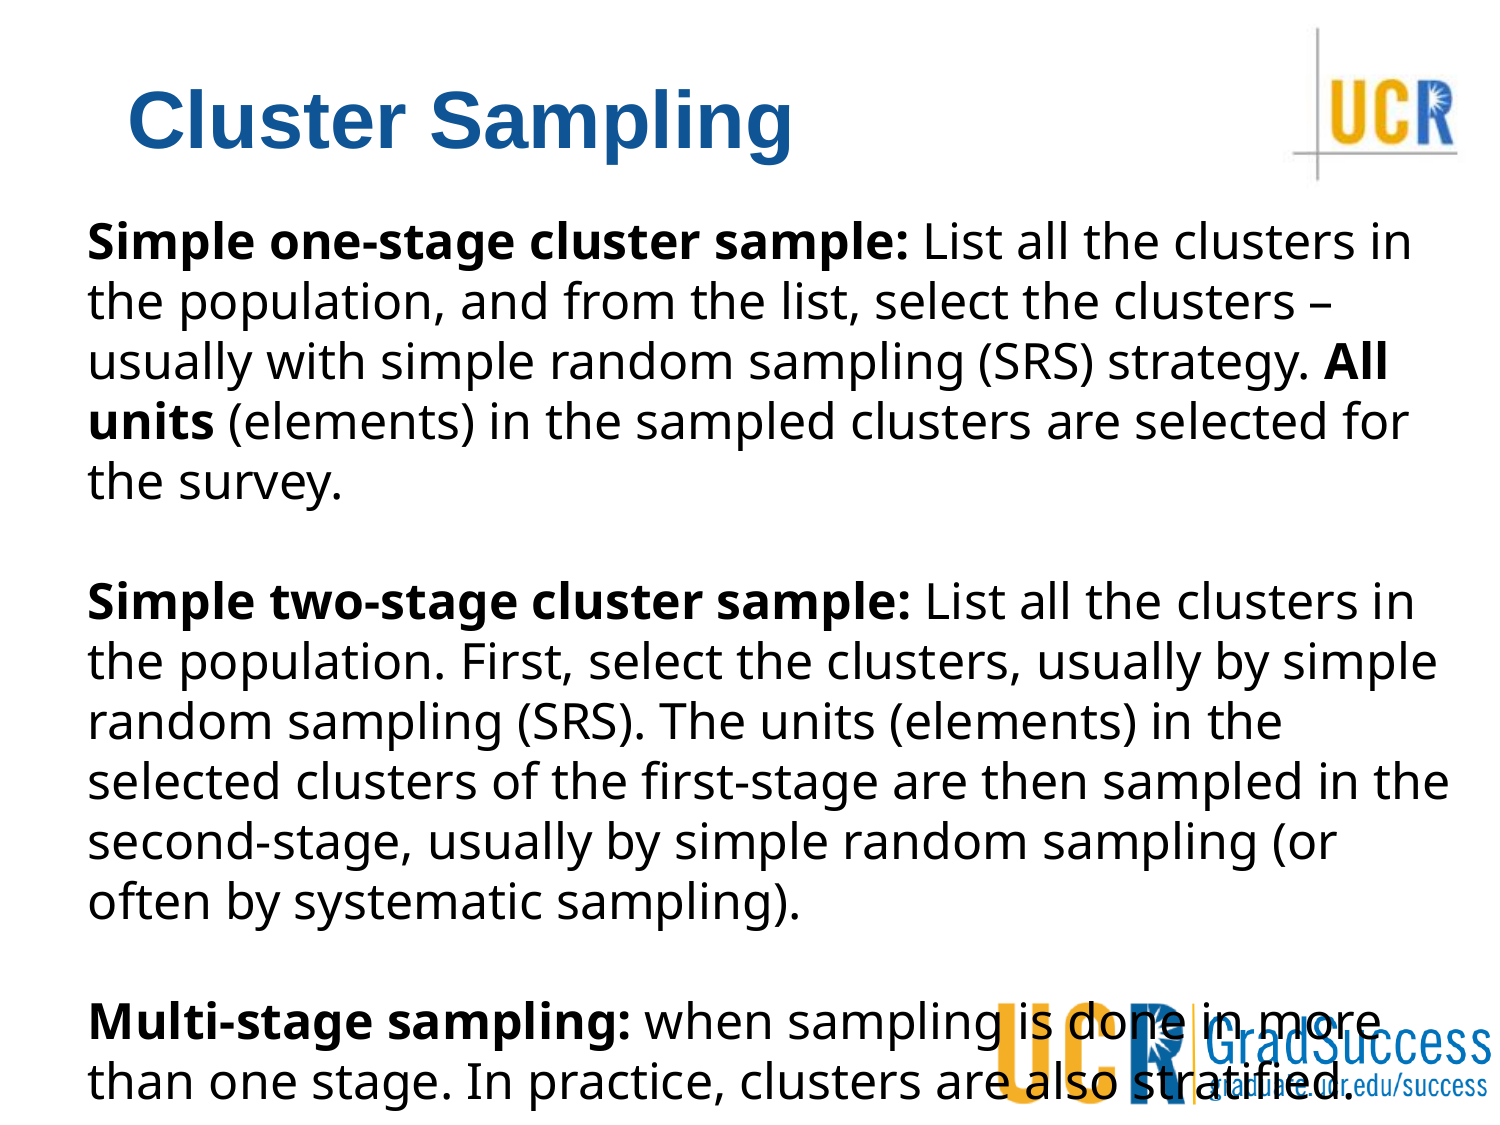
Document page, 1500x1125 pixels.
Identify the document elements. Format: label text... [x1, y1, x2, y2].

text_box Simple one-stage cluster sample: List all the clusters in the population, and from the list, select the clusters – usually with simple random sampling (SRS) strategy. All units (elements) in the sampled clusters are selected for the survey. Simple two-stage cluster sample: List all the clusters in the population. First, select the clusters, usually by simple random sampling (SRS). The units (elements) in the selected clusters of the first-stage are then sampled in the second-stage, usually by simple random sampling (or often by systematic sampling). Multi-stage sampling: when sampling is done in more than one stage. In practice, clusters are also stratified. [73, 201, 1470, 1125]
title Cluster Sampling [112, 13, 1388, 172]
picture [1282, 0, 1500, 196]
